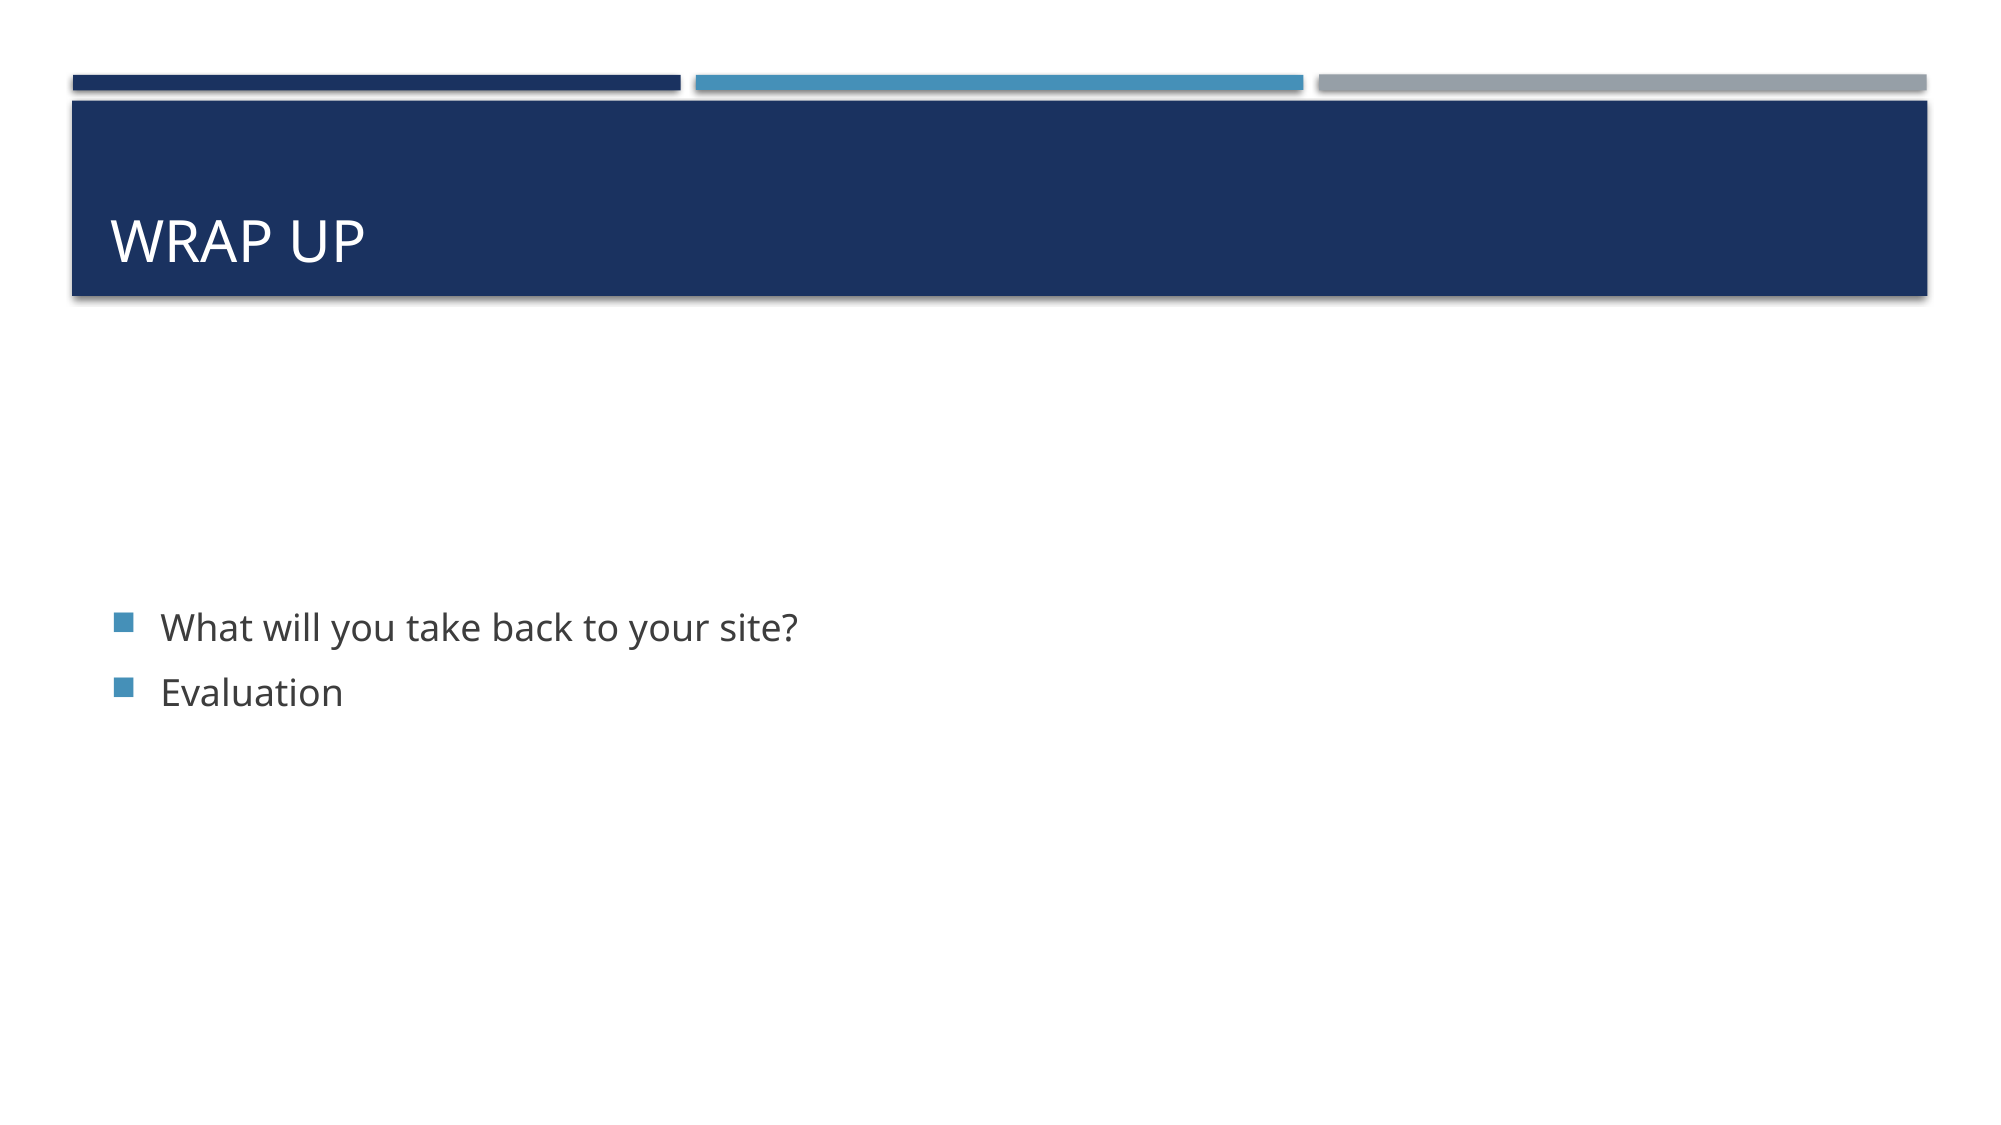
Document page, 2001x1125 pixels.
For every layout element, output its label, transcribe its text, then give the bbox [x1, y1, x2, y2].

list What will you take back to your site? Evaluation [95, 357, 1905, 962]
title Wrap up [95, 115, 1905, 282]
